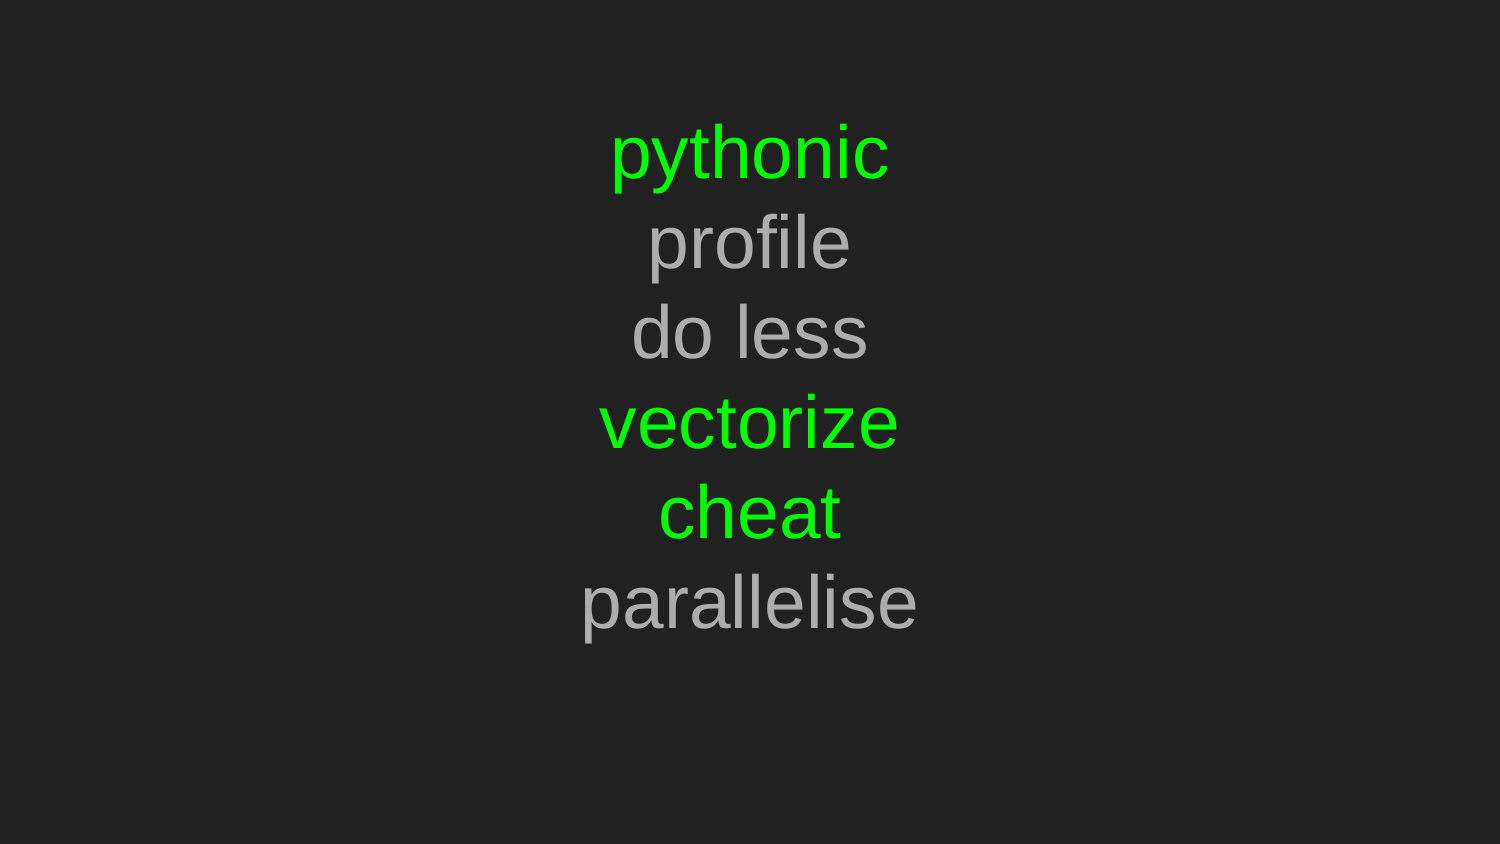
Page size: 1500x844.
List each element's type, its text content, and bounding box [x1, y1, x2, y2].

list pythonic profile do less vectorize cheat parallelise [51, 89, 1449, 650]
